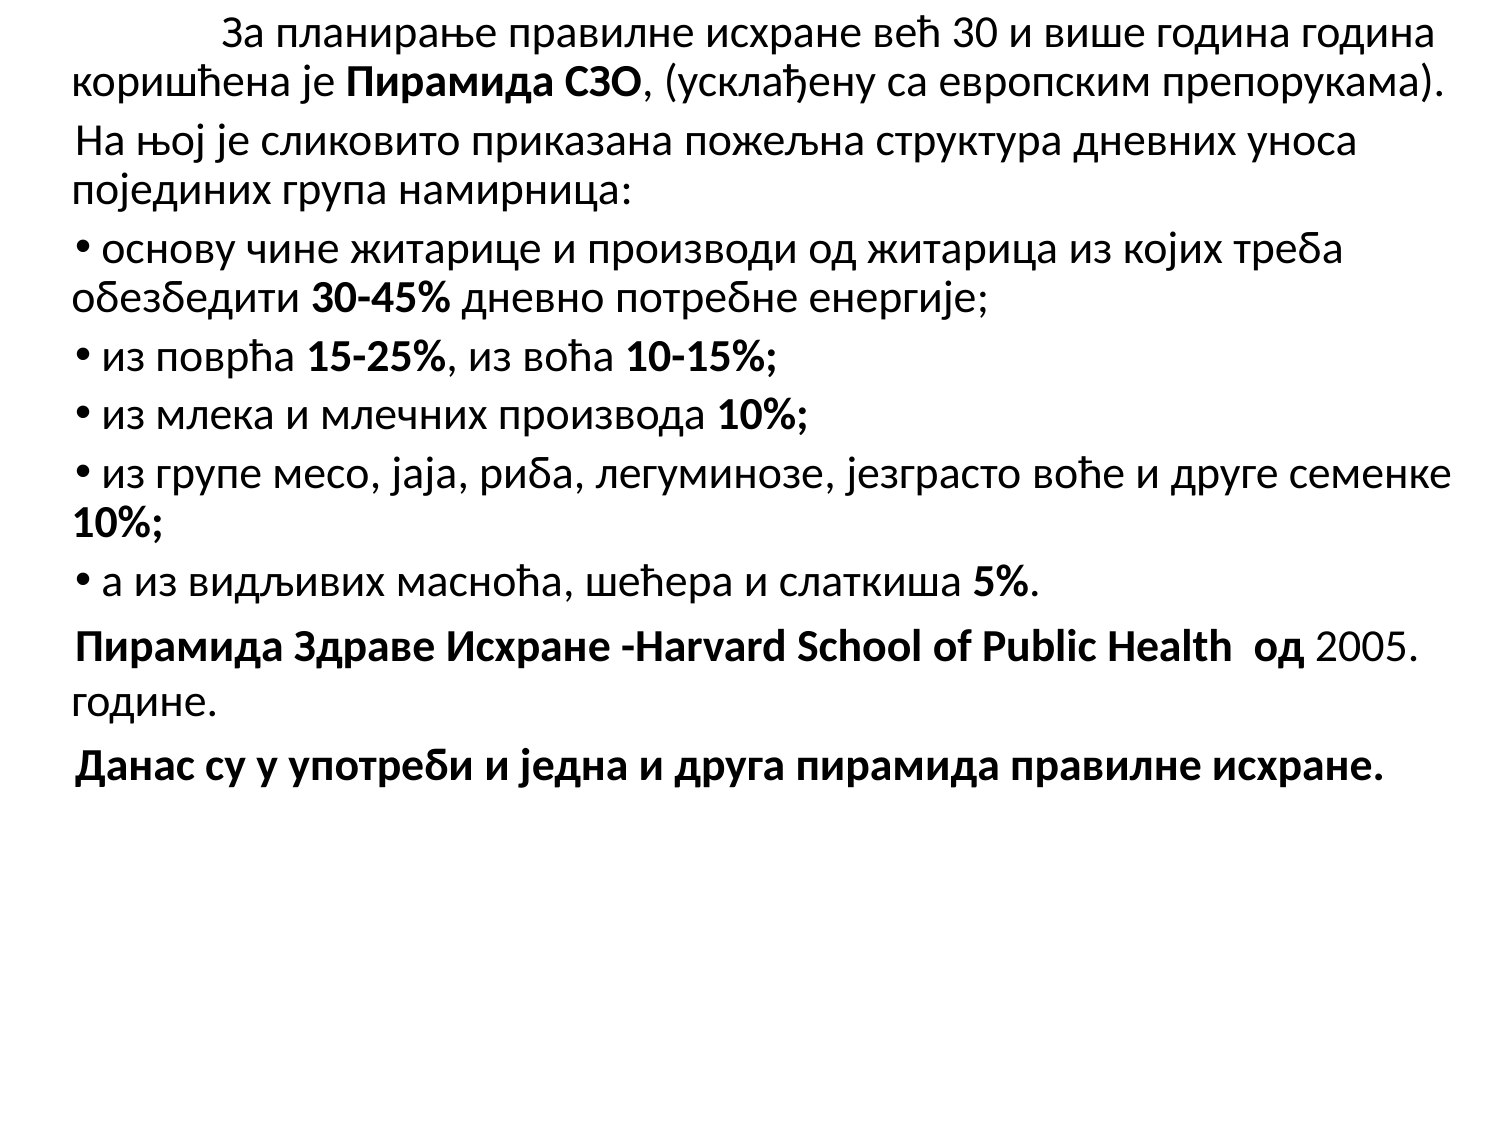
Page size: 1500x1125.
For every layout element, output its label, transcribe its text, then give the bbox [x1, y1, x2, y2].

list За планирање правилне исхране већ 30 и више година година коришћена је Пирамида СЗО, (усклађену са европским препорукама). На њој је сликовито приказана пожељна структура дневних уноса појединих група намирница: основу чине житарице и производи од житарица из којих треба обезбедити 30-45% дневно потребне енергије; из поврћа 15-25%, из воћа 10-15%; из млека и млечних производа 10%; из групе месо, јаја, риба, легуминозе, језграсто воће и друге семенке 10%; а из видљивих масноћа, шећера и слаткиша 5%. Пирамида Здраве Исхране -Harvard School of Public Health од 2005. године. Данас су у употреби и једна и друга пирамида правилне исхране. [0, 0, 1500, 1125]
